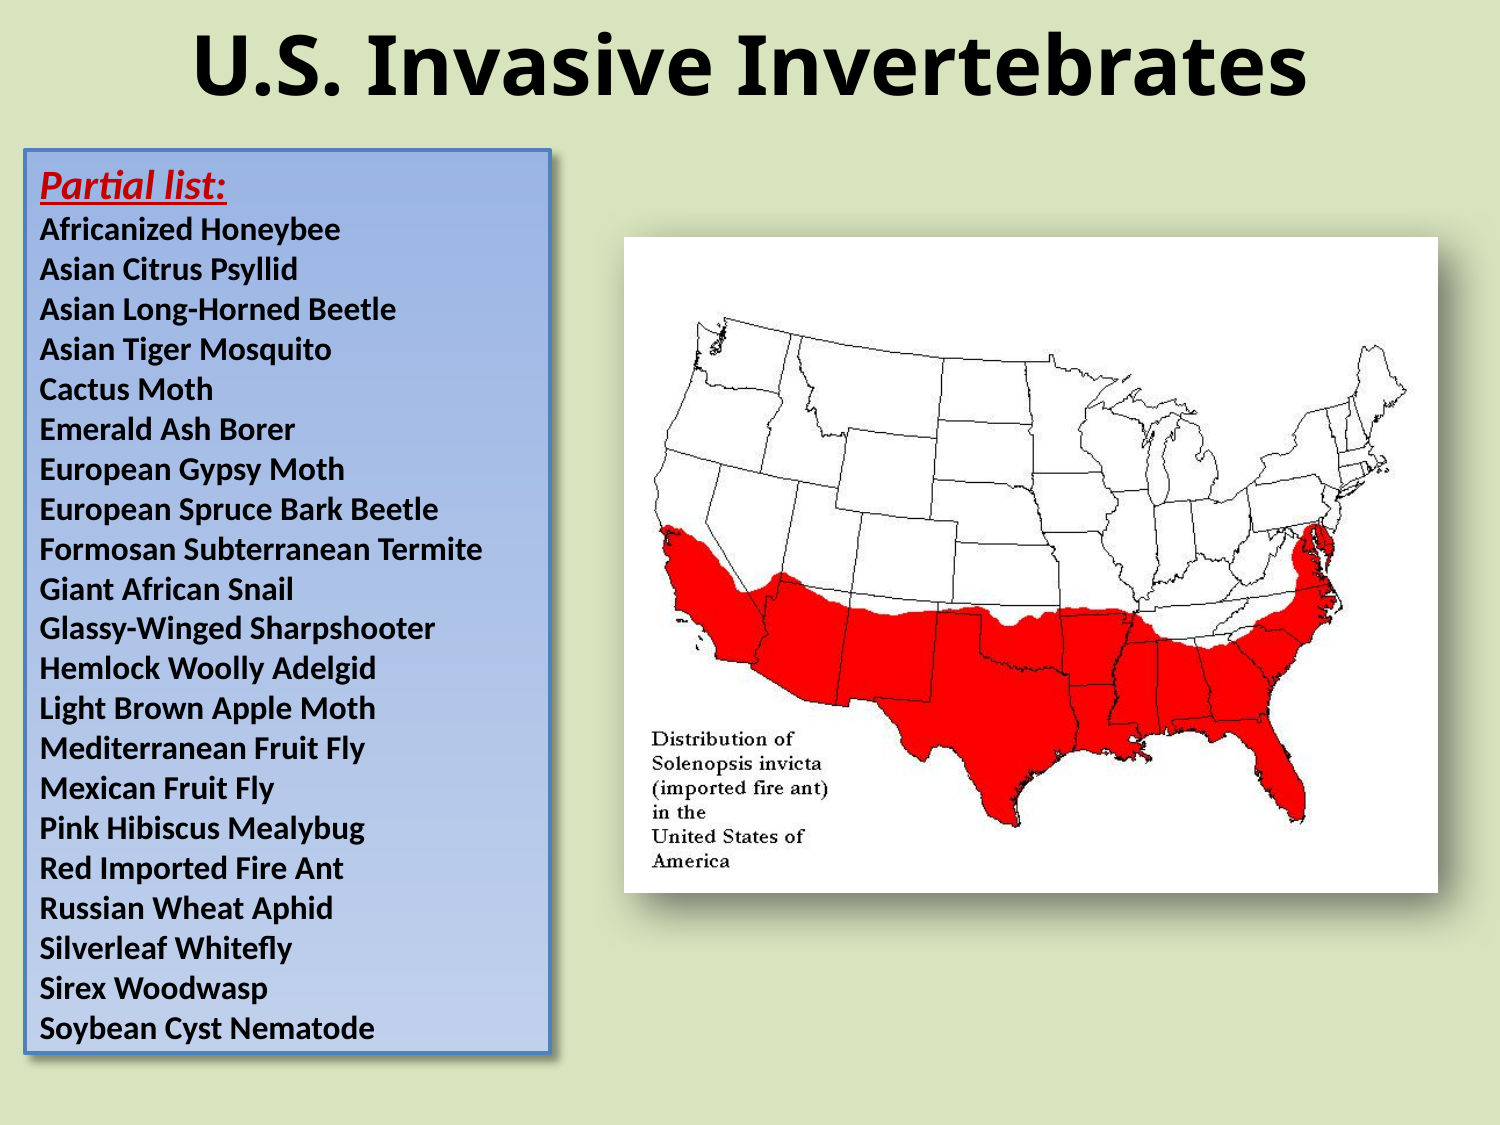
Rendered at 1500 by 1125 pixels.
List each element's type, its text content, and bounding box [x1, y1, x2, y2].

title U.S. Invasive Invertebrates [75, 0, 1425, 125]
picture [624, 237, 1438, 893]
text_box Partial list: Africanized Honeybee Asian Citrus Psyllid Asian Long-Horned Beetle Asian Tiger Mosquito Cactus Moth Emerald Ash Borer European Gypsy Moth European Spruce Bark Beetle Formosan Subterranean Termite Giant African Snail Glassy-Winged Sharpshooter Hemlock Woolly Adelgid Light Brown Apple Moth Mediterranean Fruit Fly Mexican Fruit Fly Pink Hibiscus Mealybug Red Imported Fire Ant Russian Wheat Aphid Silverleaf Whitefly Sirex Woodwasp Soybean Cyst Nematode [24, 149, 550, 1054]
